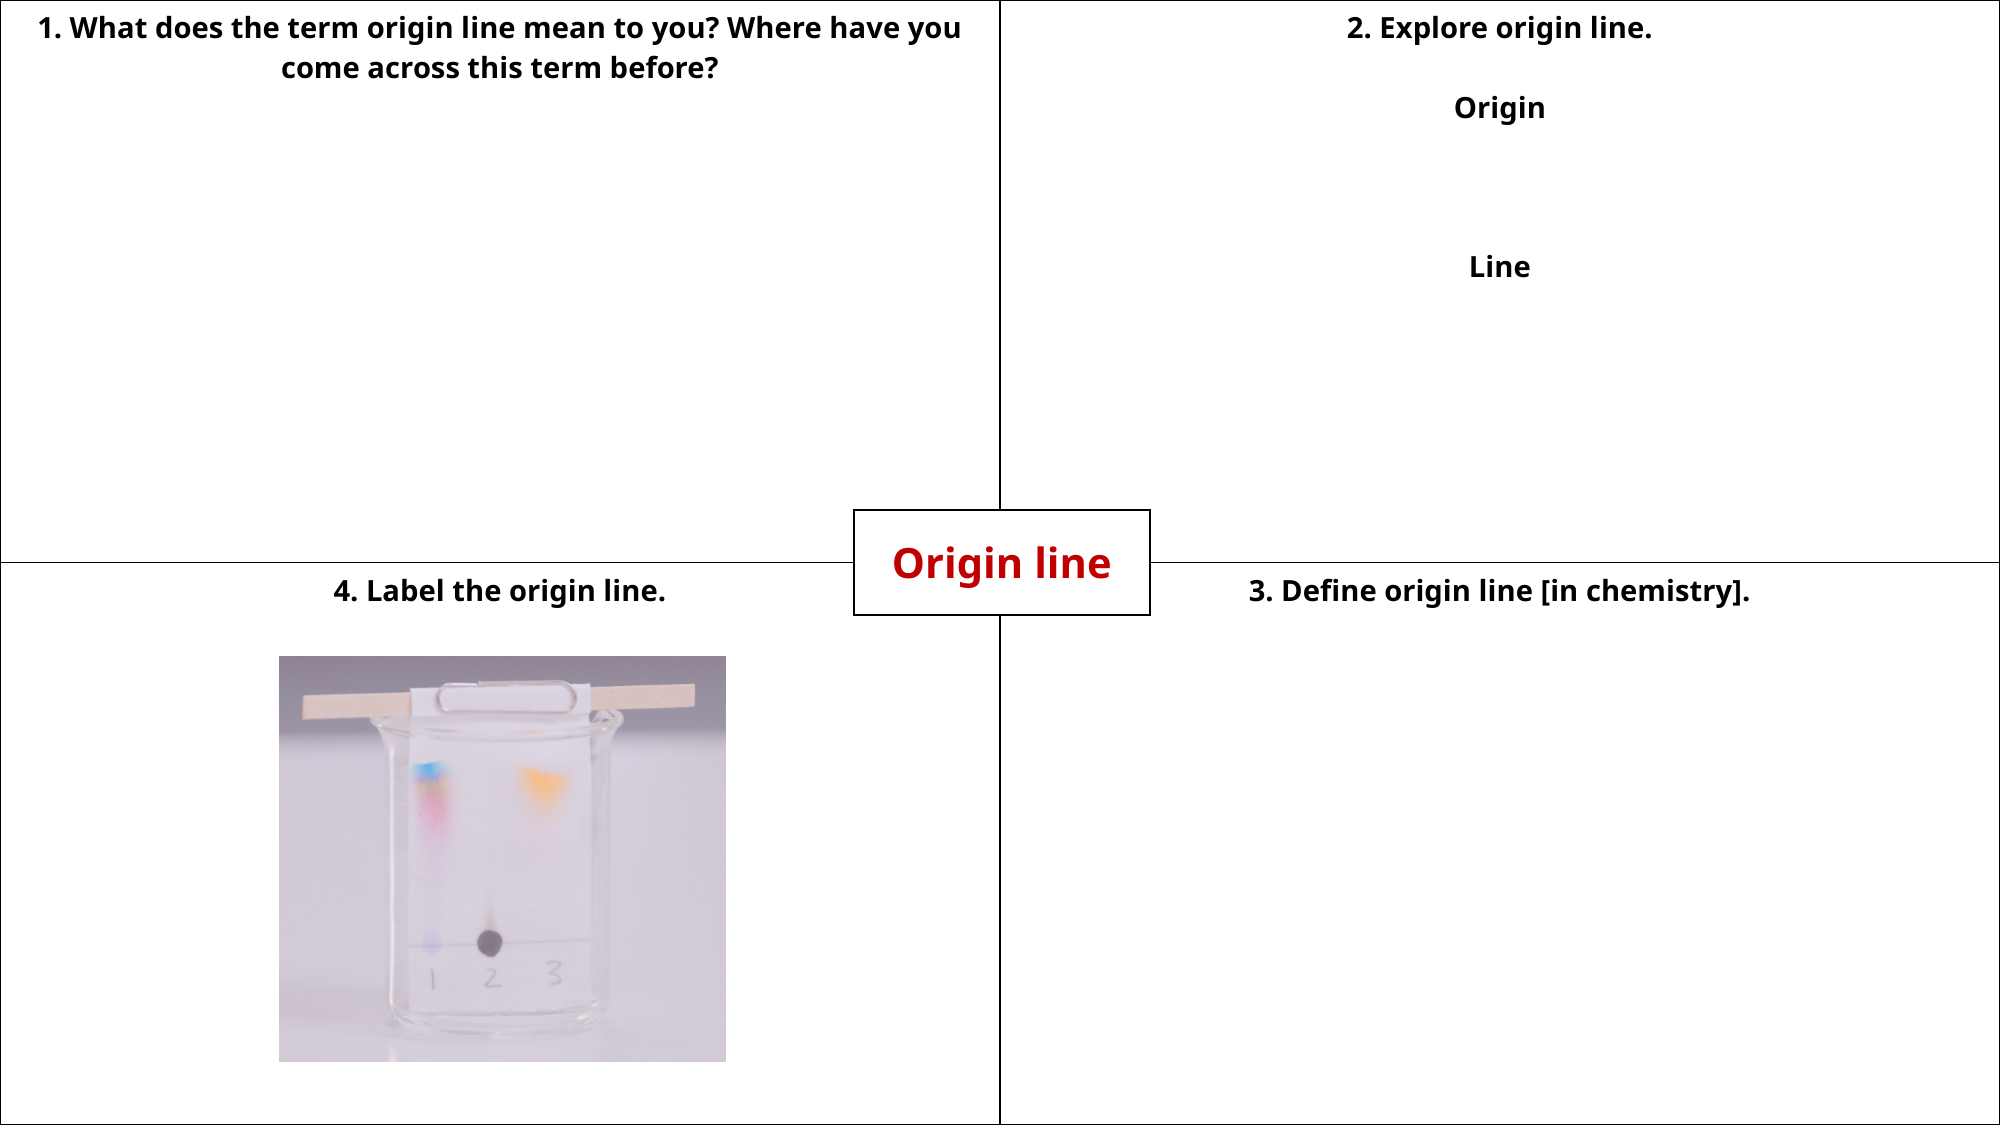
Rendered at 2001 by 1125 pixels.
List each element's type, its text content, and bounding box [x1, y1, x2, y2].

table_header 1. What does the term origin line mean to you? Where have you come across this term before? [1, 1, 999, 562]
picture [279, 656, 726, 1062]
table_header Origin line [855, 511, 1149, 614]
table_cell 4. Label the origin line. [1, 563, 999, 1124]
table_header 2. Explore origin line. Origin Line [1001, 1, 1999, 562]
table_cell 3. Define origin line [in chemistry]. [1001, 563, 1999, 1124]
